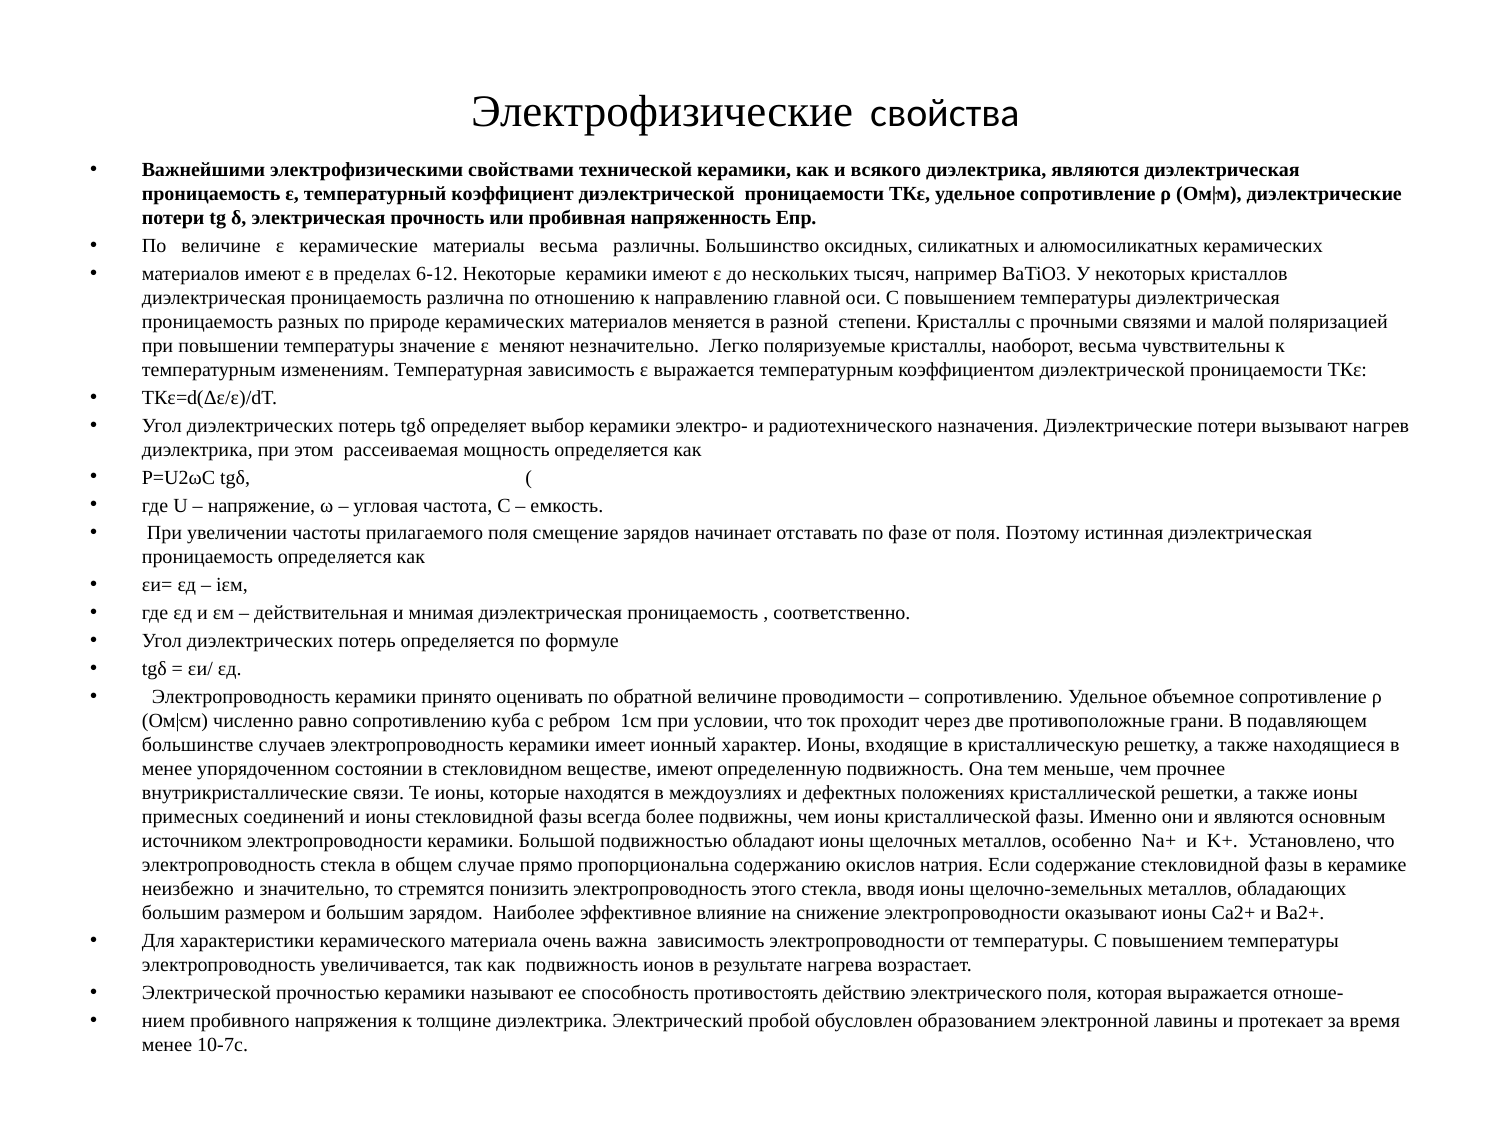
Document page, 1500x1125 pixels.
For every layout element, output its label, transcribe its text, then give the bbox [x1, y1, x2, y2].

list Важнейшими электрофизическими свойствами технической керамики, как и всякого диэлектрика, являются диэлектрическая проницаемость ε, температурный коэффициент диэлектрической проницаемости ТКε, удельное сопротивление ρ (Ом|ּм), диэлектрические потери tg δ, электрическая прочность или пробивная напряженность Епр. По величине ε керамические материалы весьма различны. Большинство оксидных, силикатных и алюмосиликатных керамических материалов имеют ε в пределах 6-12. Некоторые керамики имеют ε до нескольких тысяч, например ВаTiO3. У некоторых кристаллов диэлектрическая проницаемость различна по отношению к направлению главной оси. С повышением температуры диэлектрическая проницаемость разных по природе керамических материалов меняется в разной степени. Кристаллы с прочными связями и малой поляризацией при повышении температуры значение ε меняют незначительно. Легко поляризуемые кристаллы, наоборот, весьма чувствительны к температурным изменениям. Температурная зависимость ε выражается температурным коэффициентом диэлектрической проницаемости ТКε: ТКε=d(Δε/ε)/dT. Угол диэлектрических потерь tgδ определяет выбор керамики электро- и радиотехнического назначения. Диэлектрические потери вызывают нагрев диэлектрика, при этом рассеиваемая мощность определяется как P=U2ωC tgδ, ( где U – напряжение, ω – угловая частота, С – емкость. При увеличении частоты прилагаемого поля смещение зарядов начинает отставать по фазе от поля. Поэтому истинная диэлектрическая проницаемость определяется как εи= εд – iεм, где εд и εм – действительная и мнимая диэлектрическая проницаемость , соответственно. Угол диэлектрических потерь определяется по формуле tgδ = εи/ εд. Электропроводность керамики принято оценивать по обратной величине проводимости – сопротивлению. Удельное объемное сопротивление ρ (Ом|ּсм) численно равно сопротивлению куба с ребром 1см при условии, что ток проходит через две противоположные грани. В подавляющем большинстве случаев электропроводность керамики имеет ионный характер. Ионы, входящие в кристаллическую решетку, а также находящиеся в менее упорядоченном состоянии в стекловидном веществе, имеют определенную подвижность. Она тем меньше, чем прочнее внутрикристаллические связи. Те ионы, которые находятся в междоузлиях и дефектных положениях кристаллической решетки, а также ионы примесных соединений и ионы стекловидной фазы всегда более подвижны, чем ионы кристаллической фазы. Именно они и являются основным источником электропроводности керамики. Большой подвижностью обладают ионы щелочных металлов, особенно Nа+ и K+. Установлено, что электропроводность стекла в общем случае прямо пропорциональна содержанию окислов натрия. Если содержание стекловидной фазы в керамике неизбежно и значительно, то стремятся понизить электропроводность этого стекла, вводя ионы щелочно-земельных металлов, обладающих большим размером и большим зарядом. Наиболее эффективное влияние на снижение электропроводности оказывают ионы Са2+ и Ва2+. Для характеристики керамического материала очень важна зависимость электропроводности от температуры. С повышением температуры электропроводность увеличивается, так как подвижность ионов в результате нагрева возрастает. Электрической прочностью керамики называют ее способность противостоять действию электрического поля, которая выражается отноше- нием пробивного напряжения к толщине диэлектрика. Электрический пробой обусловлен образованием электронной лавины и протекает за время менее 10-7с. [75, 149, 1425, 1083]
title Электрофизические свойства [75, 45, 1425, 149]
